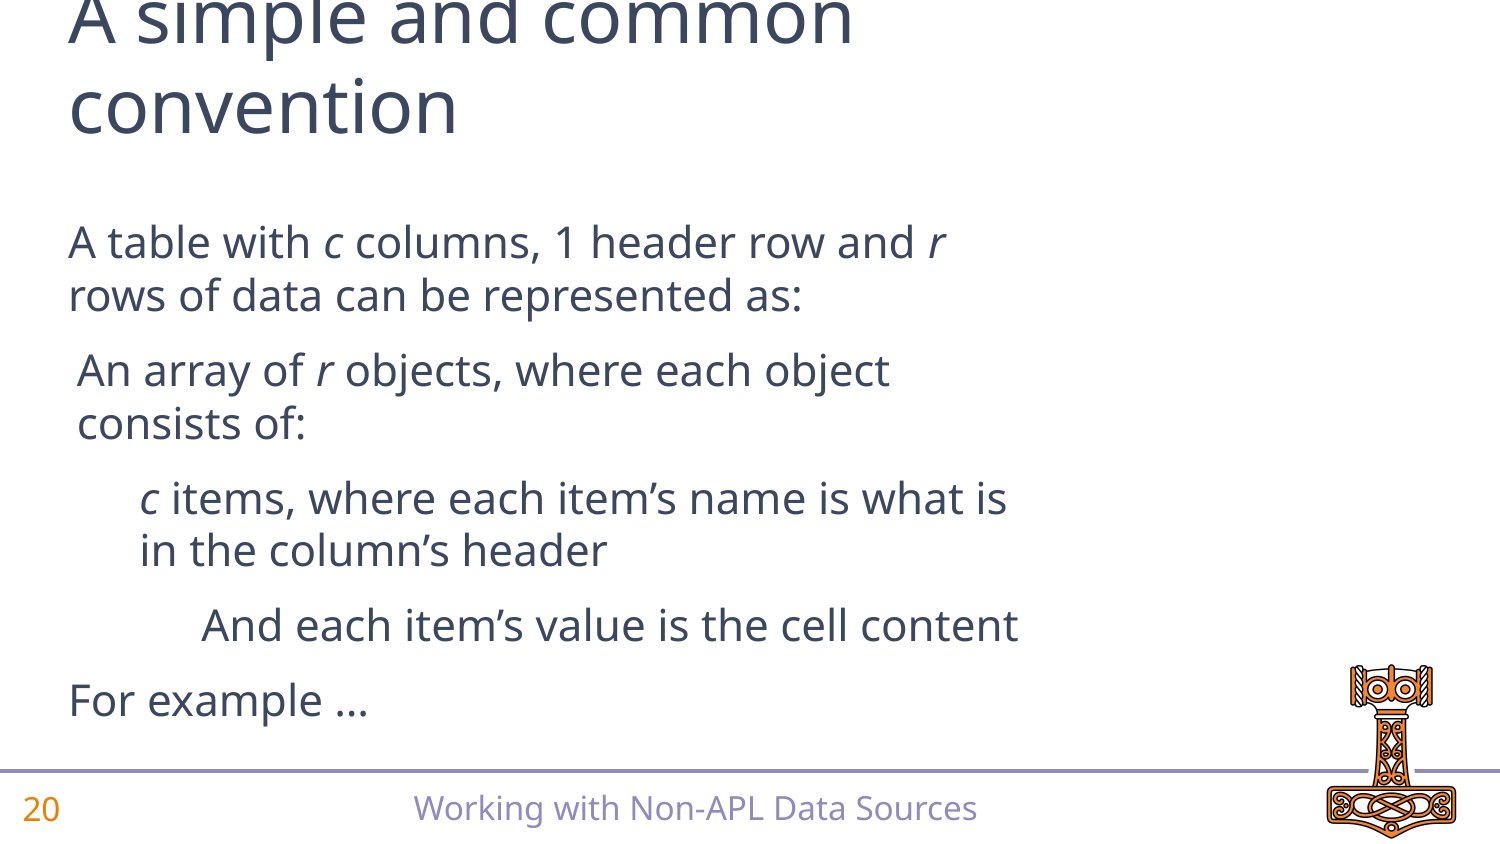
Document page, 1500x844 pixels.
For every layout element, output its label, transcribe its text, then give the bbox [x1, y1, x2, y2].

title A simple and common convention [53, 43, 1203, 157]
list A table with c columns, 1 header row and r rows of data can be represented as: An array of r objects, where each object consists of: c items, where each item’s name is what is in the column’s header And each item’s value is the cell content For example … [53, 207, 1053, 770]
picture [1320, 655, 1461, 844]
